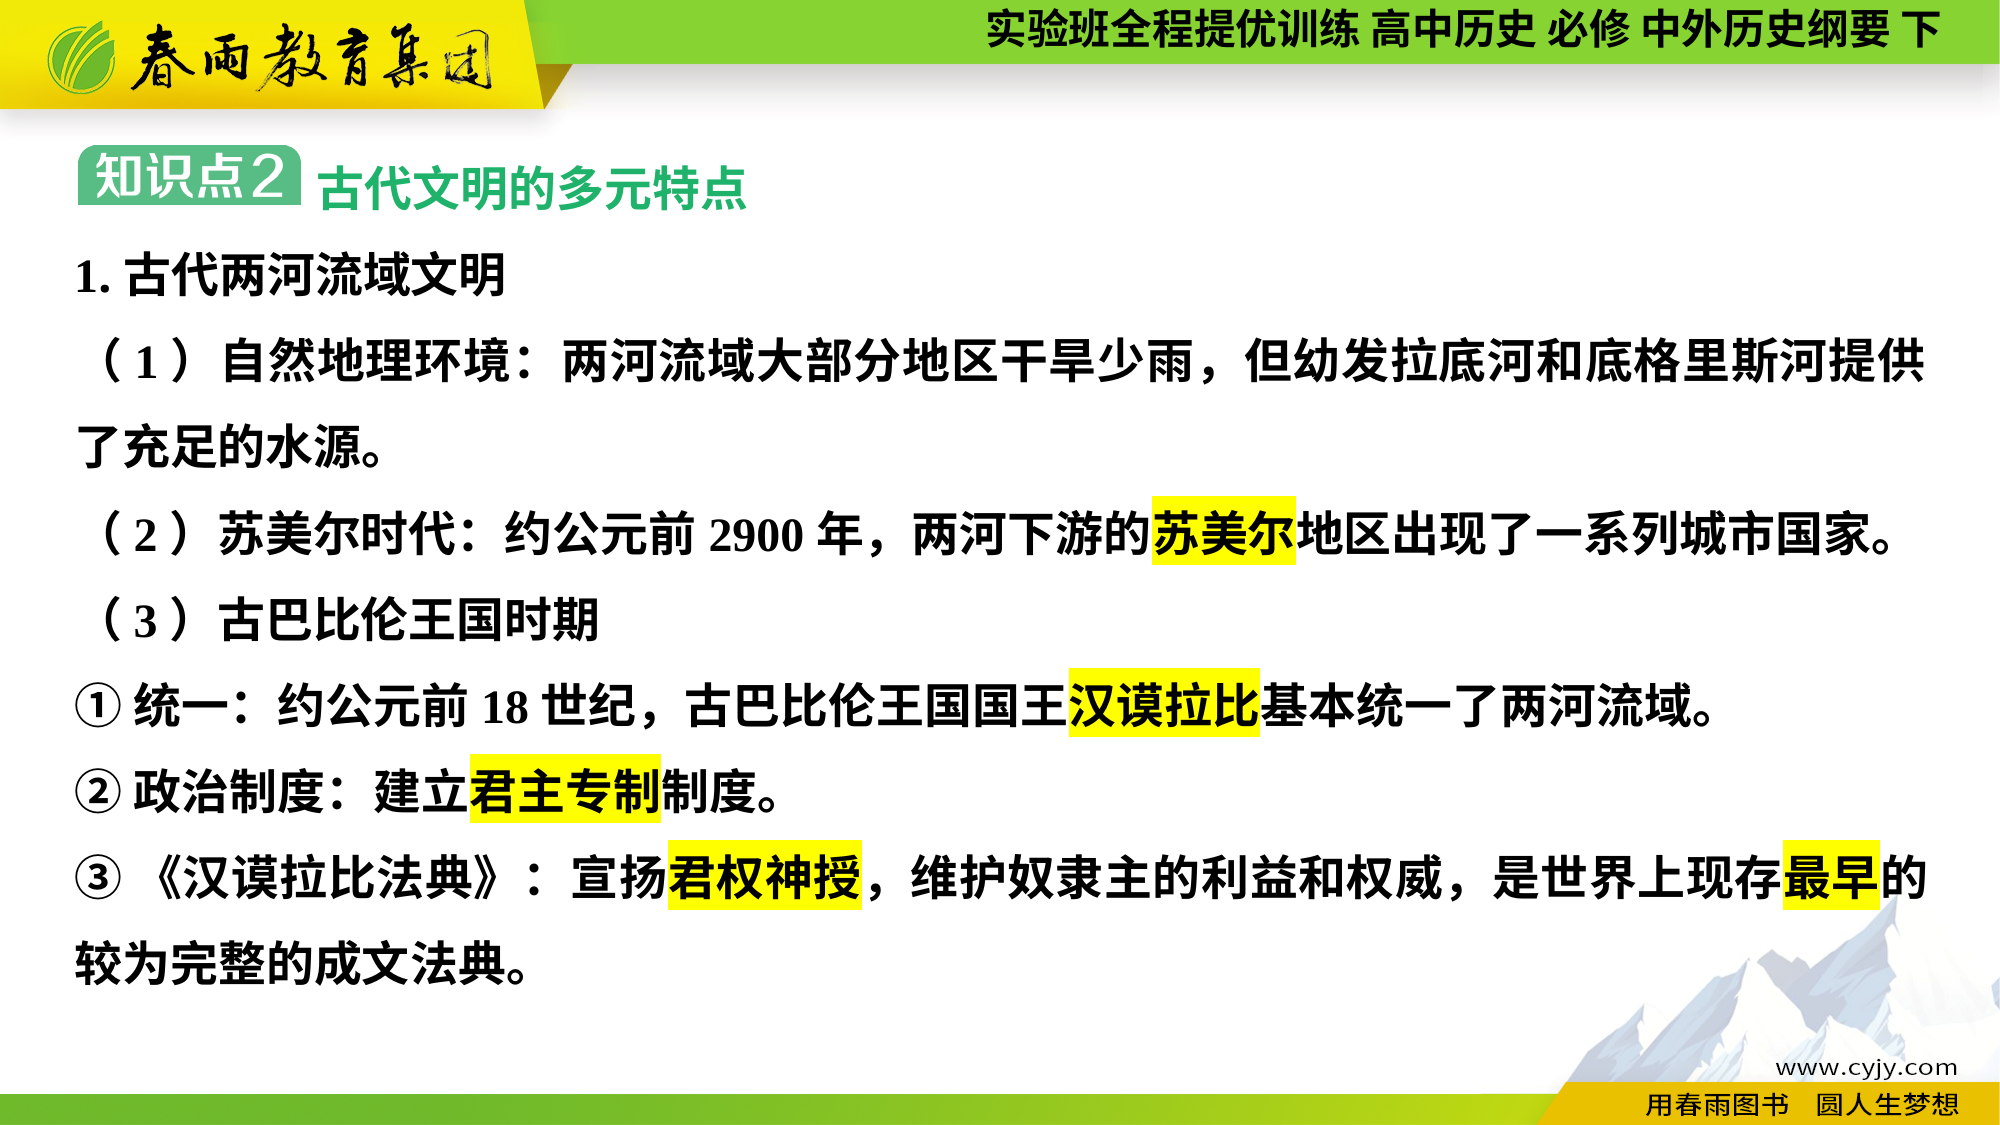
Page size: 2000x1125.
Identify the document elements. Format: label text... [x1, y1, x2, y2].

list 古代文明的多元特点 1.古代两河流域文明 （1）自然地理环境：两河流域大部分地区干旱少雨，但幼发拉底河和底格里斯河提供了充足的水源。 （2）苏美尔时代：约公元前2900年，两河下游的苏美尔地区出现了一系列城市国家。 （3）古巴比伦王国时期 ①统一：约公元前18世纪，古巴比伦王国国王汉谟拉比基本统一了两河流域。 ②政治制度：建立君主专制制度。 ③《汉谟拉比法典》：宣扬君权神授，维护奴隶主的利益和权威，是世界上现存最早的较为完整的成文法典。 [59, 122, 1944, 1009]
picture [0, 0, 2000, 1125]
